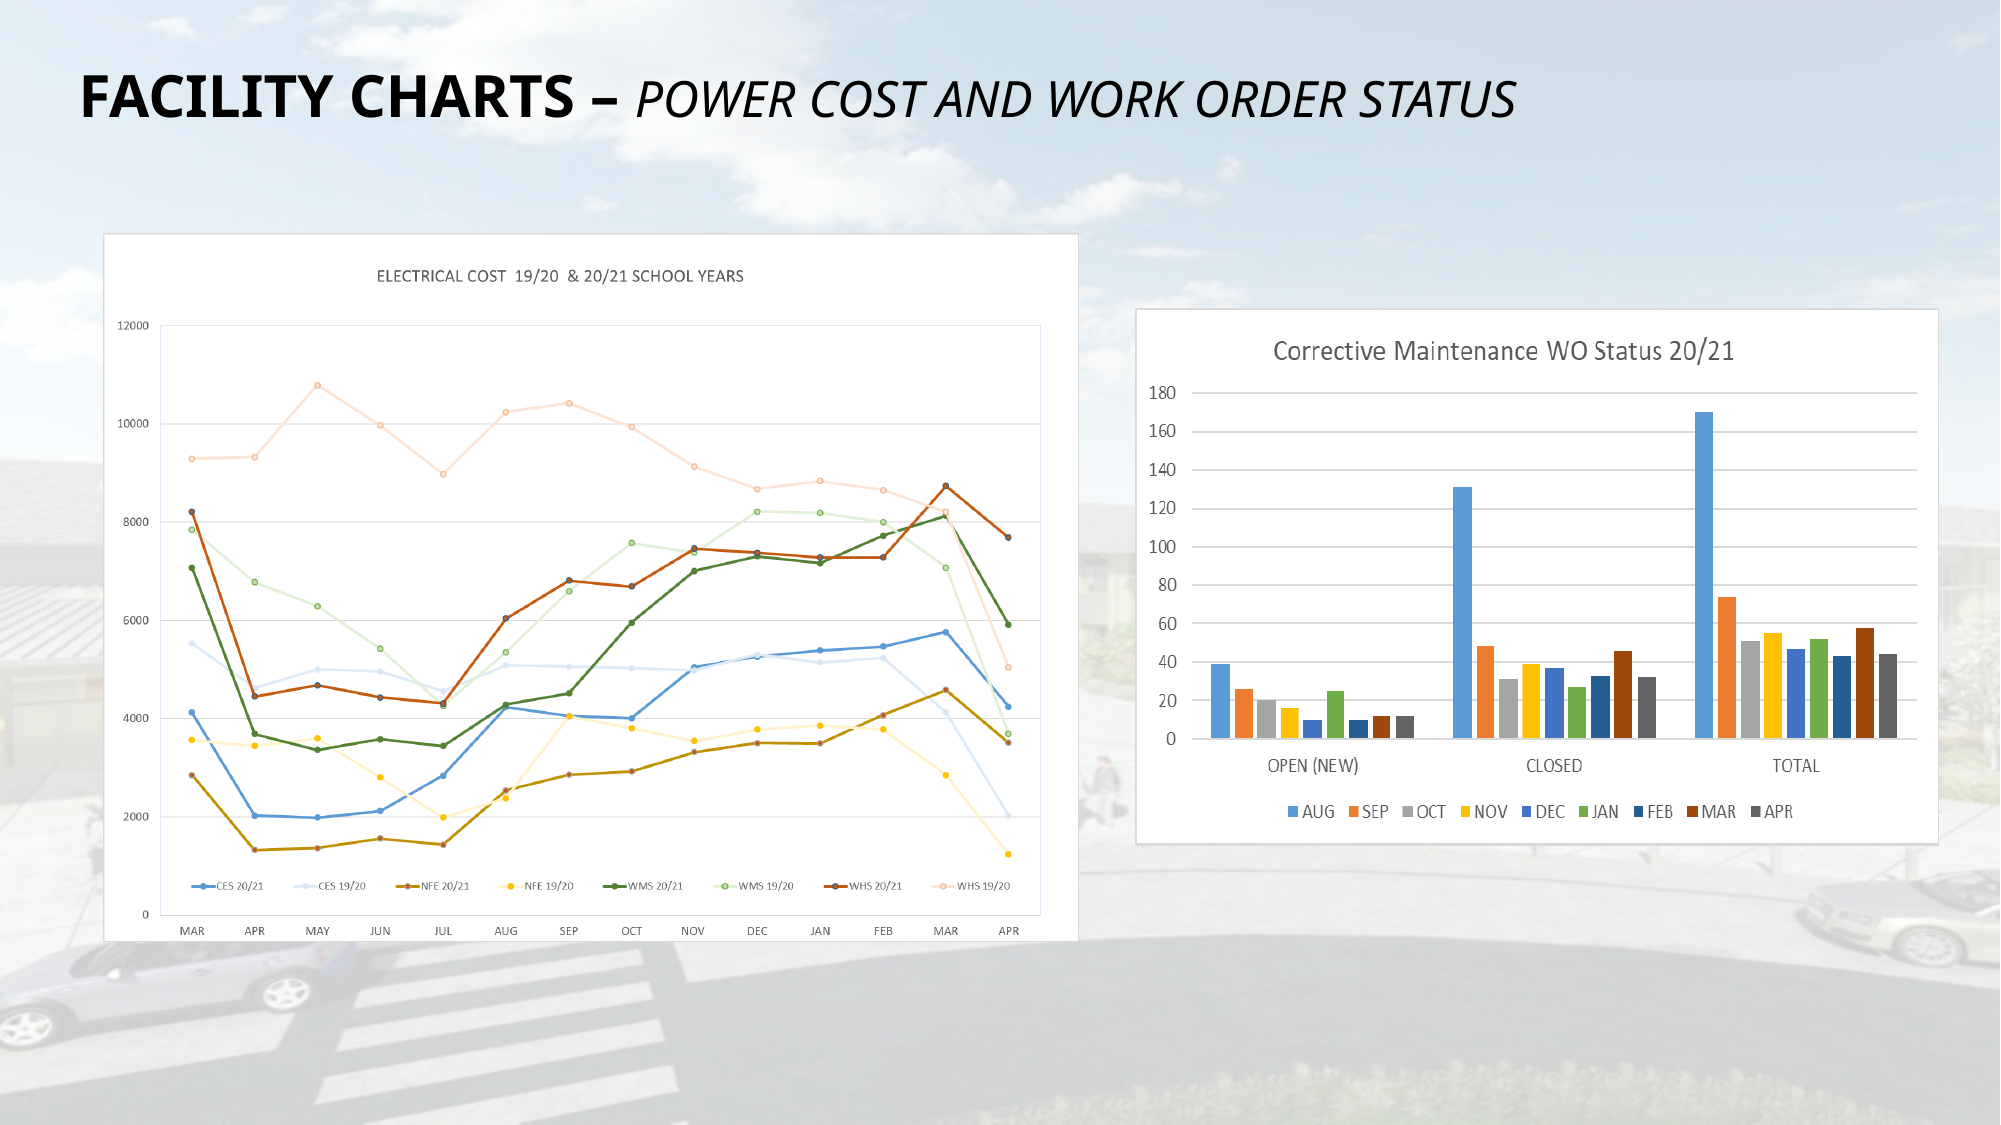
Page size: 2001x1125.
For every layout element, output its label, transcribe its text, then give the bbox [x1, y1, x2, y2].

picture [103, 233, 1079, 942]
title FACILITY CHARTS – POWER COST AND WORK ORDER STATUS [63, 47, 1789, 150]
picture [1135, 308, 1939, 846]
